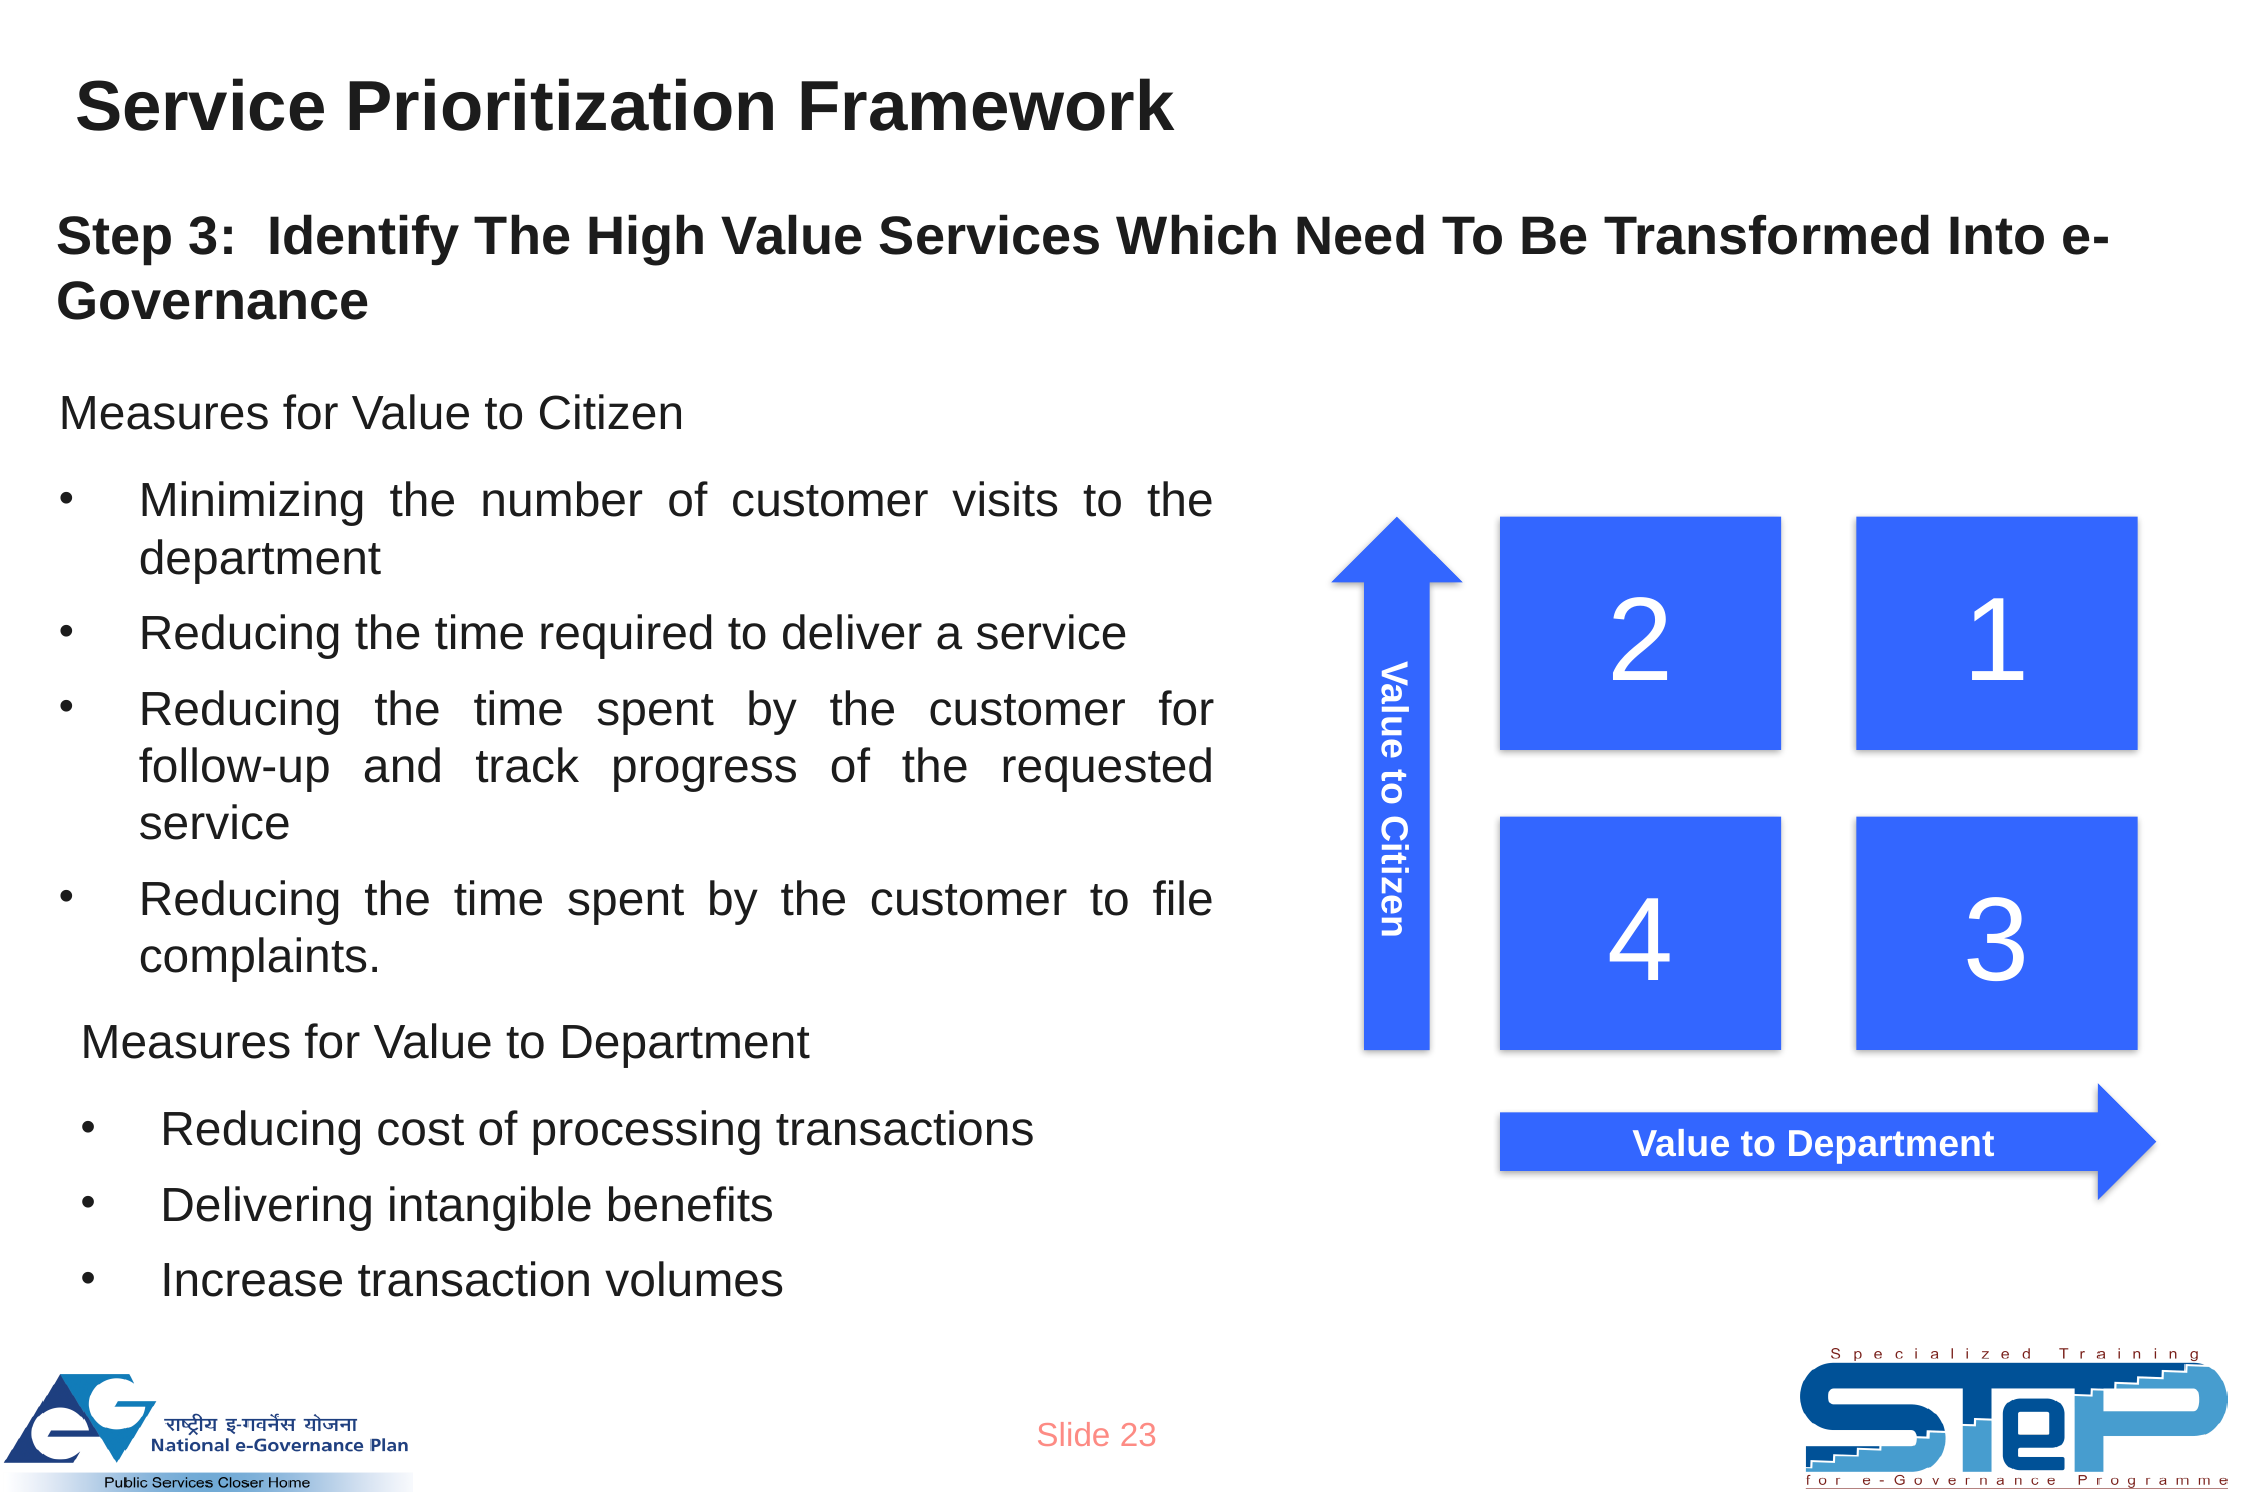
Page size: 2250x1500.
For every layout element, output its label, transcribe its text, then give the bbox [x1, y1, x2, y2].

text_box Value to Citizen [1331, 516, 1463, 1051]
text_box Measures for Value to Department Reducing cost of processing transactions Delivering intangible benefits Increase transaction volumes [59, 999, 1058, 1317]
text_box 4 [1500, 816, 1782, 1050]
text_box Value to Department [1500, 1083, 2157, 1200]
text_box 3 [1856, 816, 2138, 1050]
list Step 3: Identify The High Value Services Which Need To Be Transformed Into e-Governance [56, 199, 2157, 334]
picture [1800, 1348, 2228, 1489]
text_box Measures for Value to Citizen Minimizing the number of customer visits to the department Reducing the time required to deliver a service Reducing the time spent by the customer for follow-up and track progress of the requested service Reducing the time spent by the customer to file complaints. [37, 371, 1238, 993]
title Service Prioritization Framework [74, 59, 2119, 199]
picture [3, 1374, 413, 1492]
text_box 2 [1500, 516, 1782, 750]
text_box 1 [1856, 516, 2138, 750]
